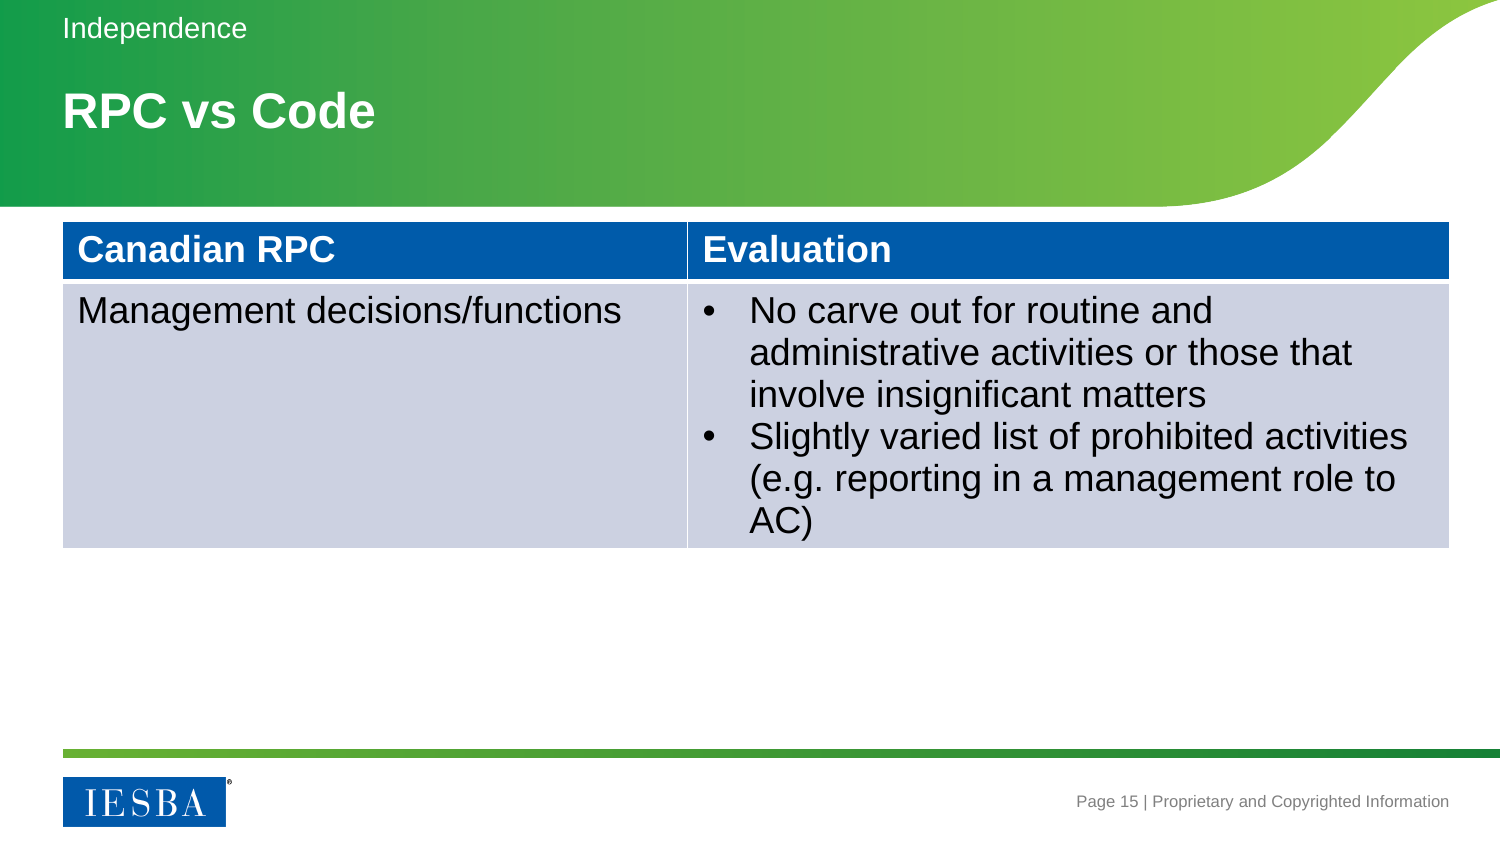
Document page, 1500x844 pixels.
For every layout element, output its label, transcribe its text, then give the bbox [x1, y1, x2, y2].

title RPC vs Code [62, 75, 1300, 142]
table_header Evaluation [688, 222, 1449, 279]
picture [0, 0, 1500, 207]
table_cell No carve out for routine and administrative activities or those that involve insignificant matters Slightly varied list of prohibited activities (e.g. reporting in a management role to AC) [688, 284, 1449, 548]
subtitle Independence [62, 9, 500, 38]
picture [63, 777, 232, 827]
table_header Canadian RPC [63, 222, 687, 279]
table_cell Management decisions/functions [63, 284, 687, 548]
